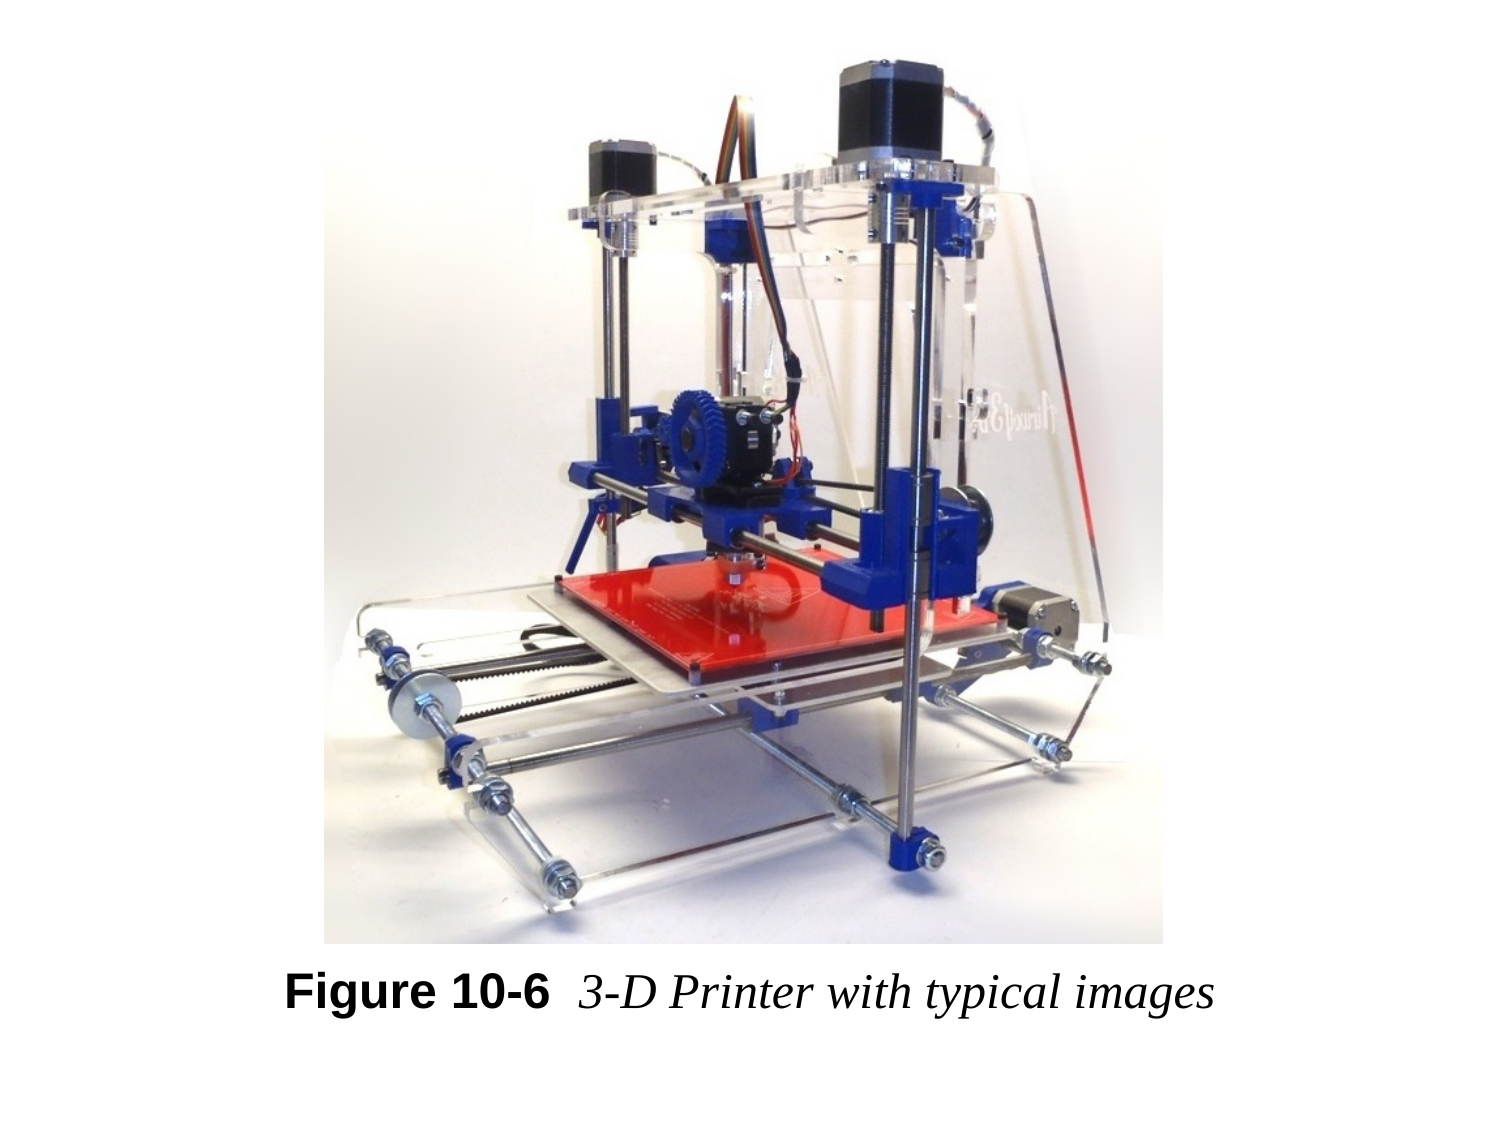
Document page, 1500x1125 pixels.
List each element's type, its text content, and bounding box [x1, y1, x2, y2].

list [324, 37, 1163, 945]
title Figure 10-6 3-D Printer with typical images [75, 924, 1425, 1113]
